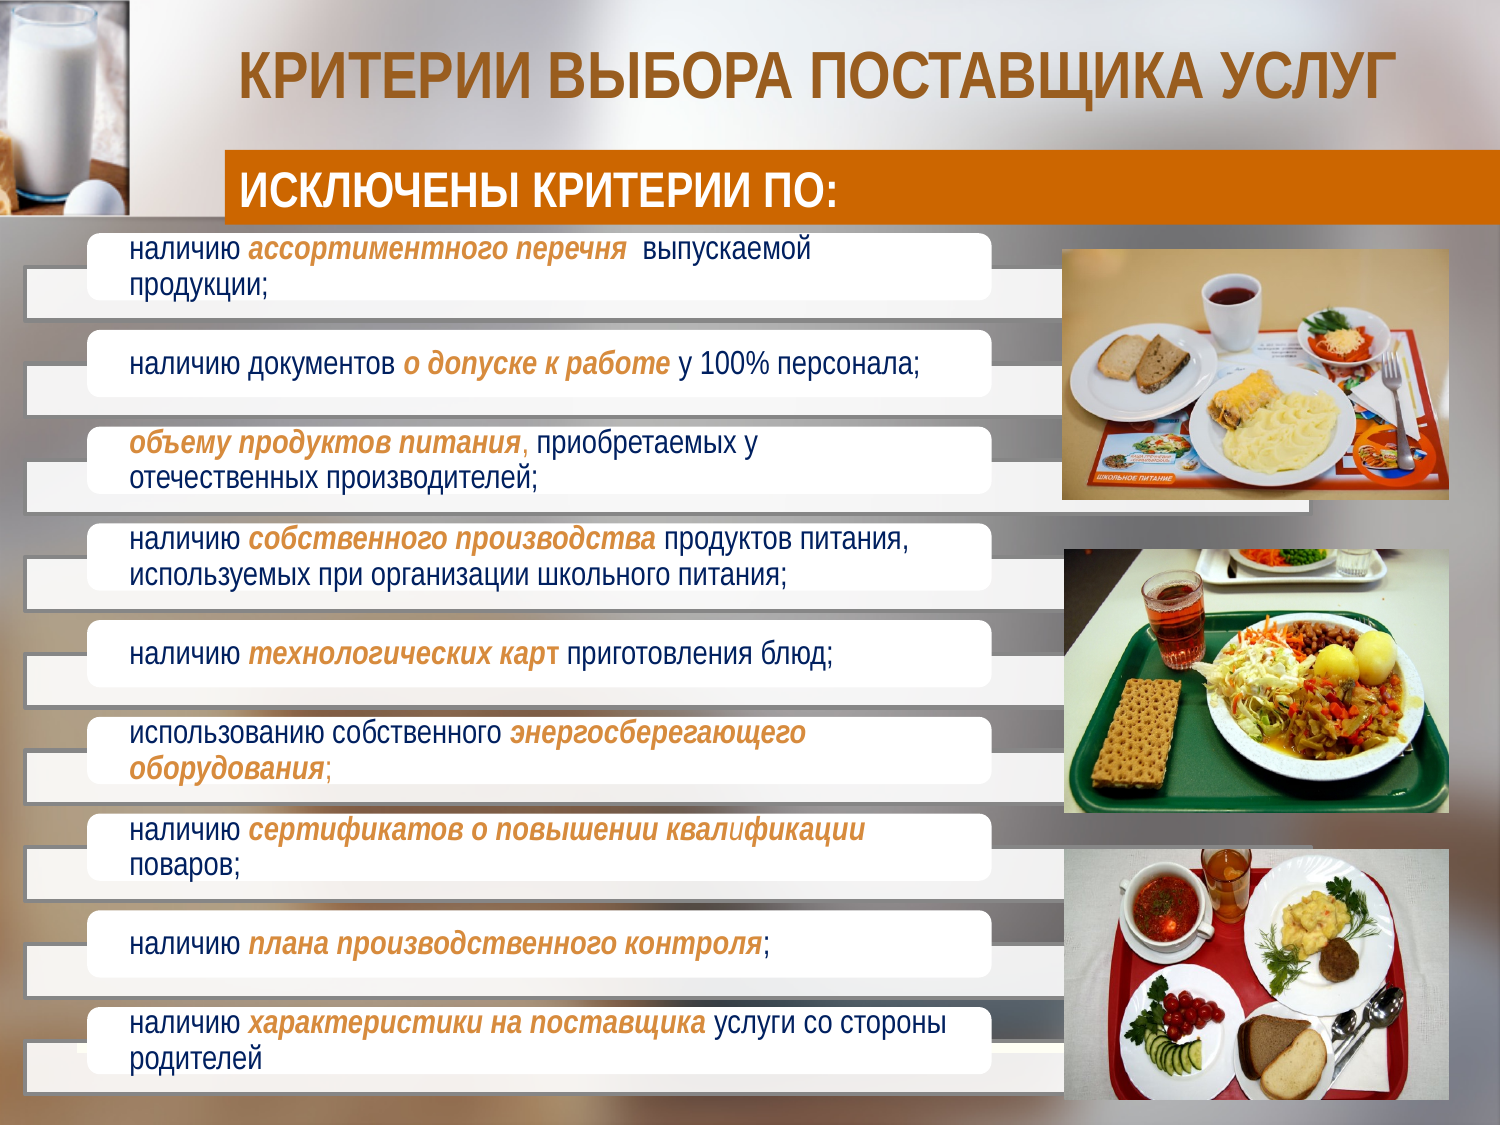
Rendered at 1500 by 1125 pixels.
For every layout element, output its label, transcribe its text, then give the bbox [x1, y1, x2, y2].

picture [0, 0, 1500, 1125]
text_box ИСКЛЮЧЕНЫ КРИТЕРИИ ПО: [224, 149, 1500, 225]
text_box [24, 225, 1312, 1105]
text_box КРИТЕРИИ ВЫБОРА ПОСТАВЩИКА УСЛУГ [174, 24, 1463, 120]
